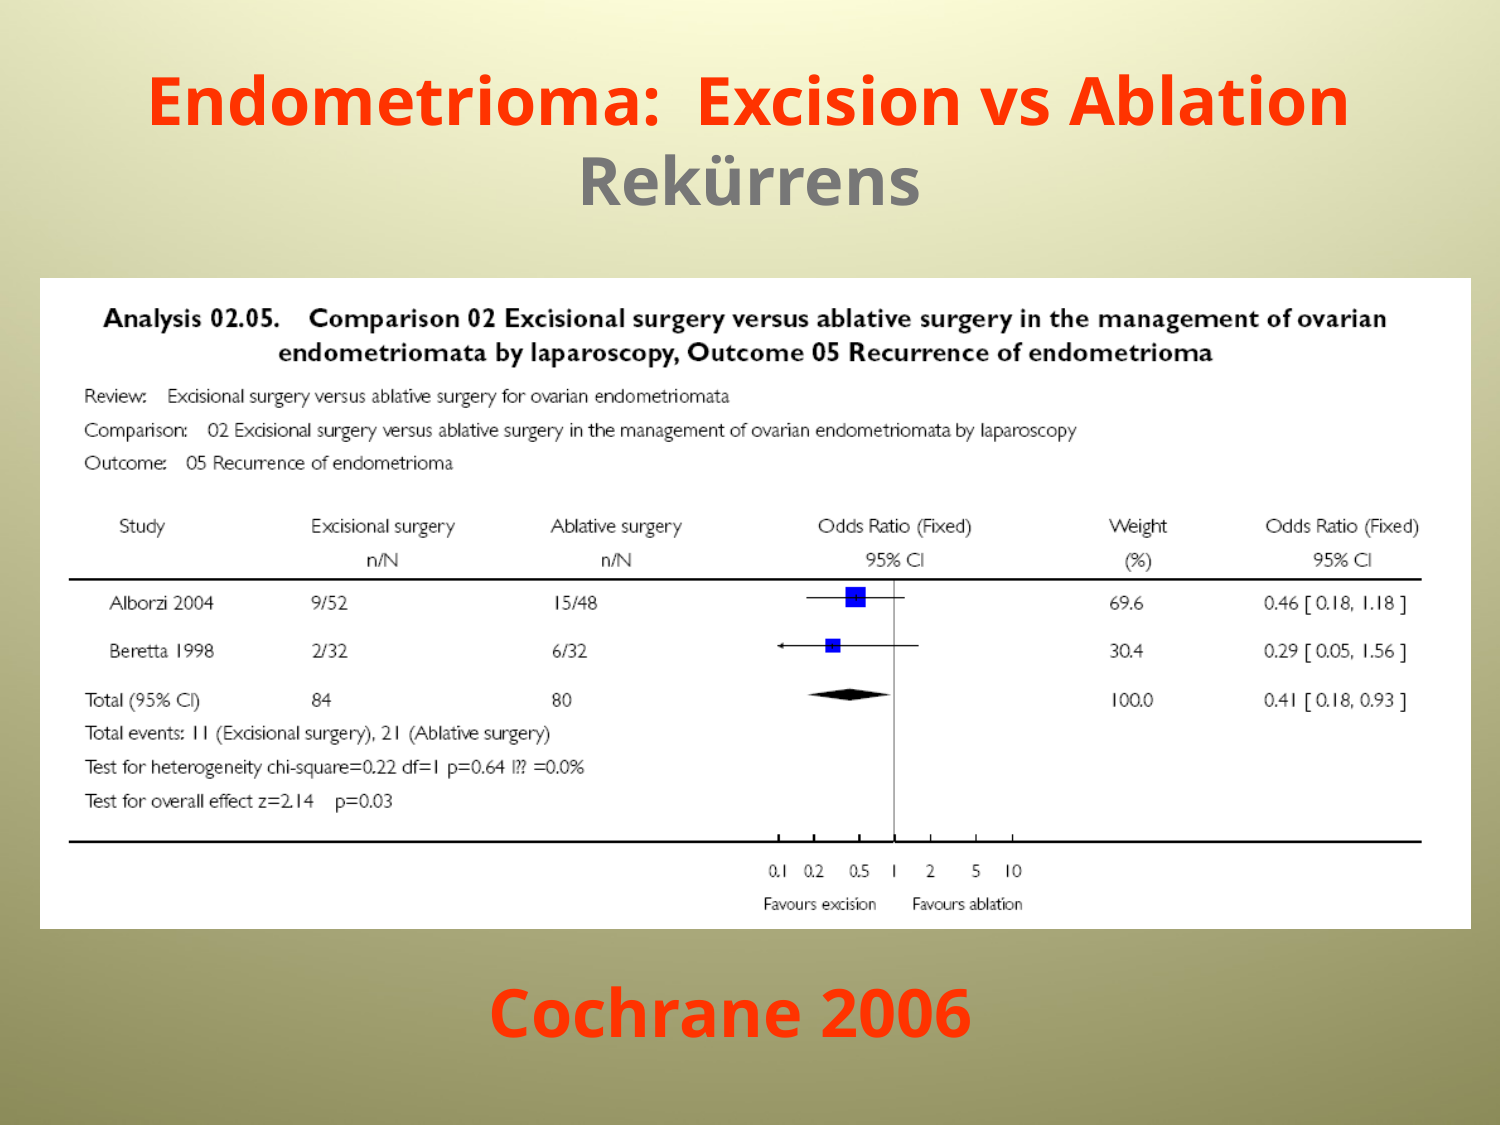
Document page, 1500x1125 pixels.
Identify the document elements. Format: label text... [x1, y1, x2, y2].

picture [0, 0, 1500, 1125]
text_box Cochrane 2006 [473, 963, 989, 1059]
text_box Endometrioma: Excision vs Ablation Rekürrens [131, 51, 1368, 227]
